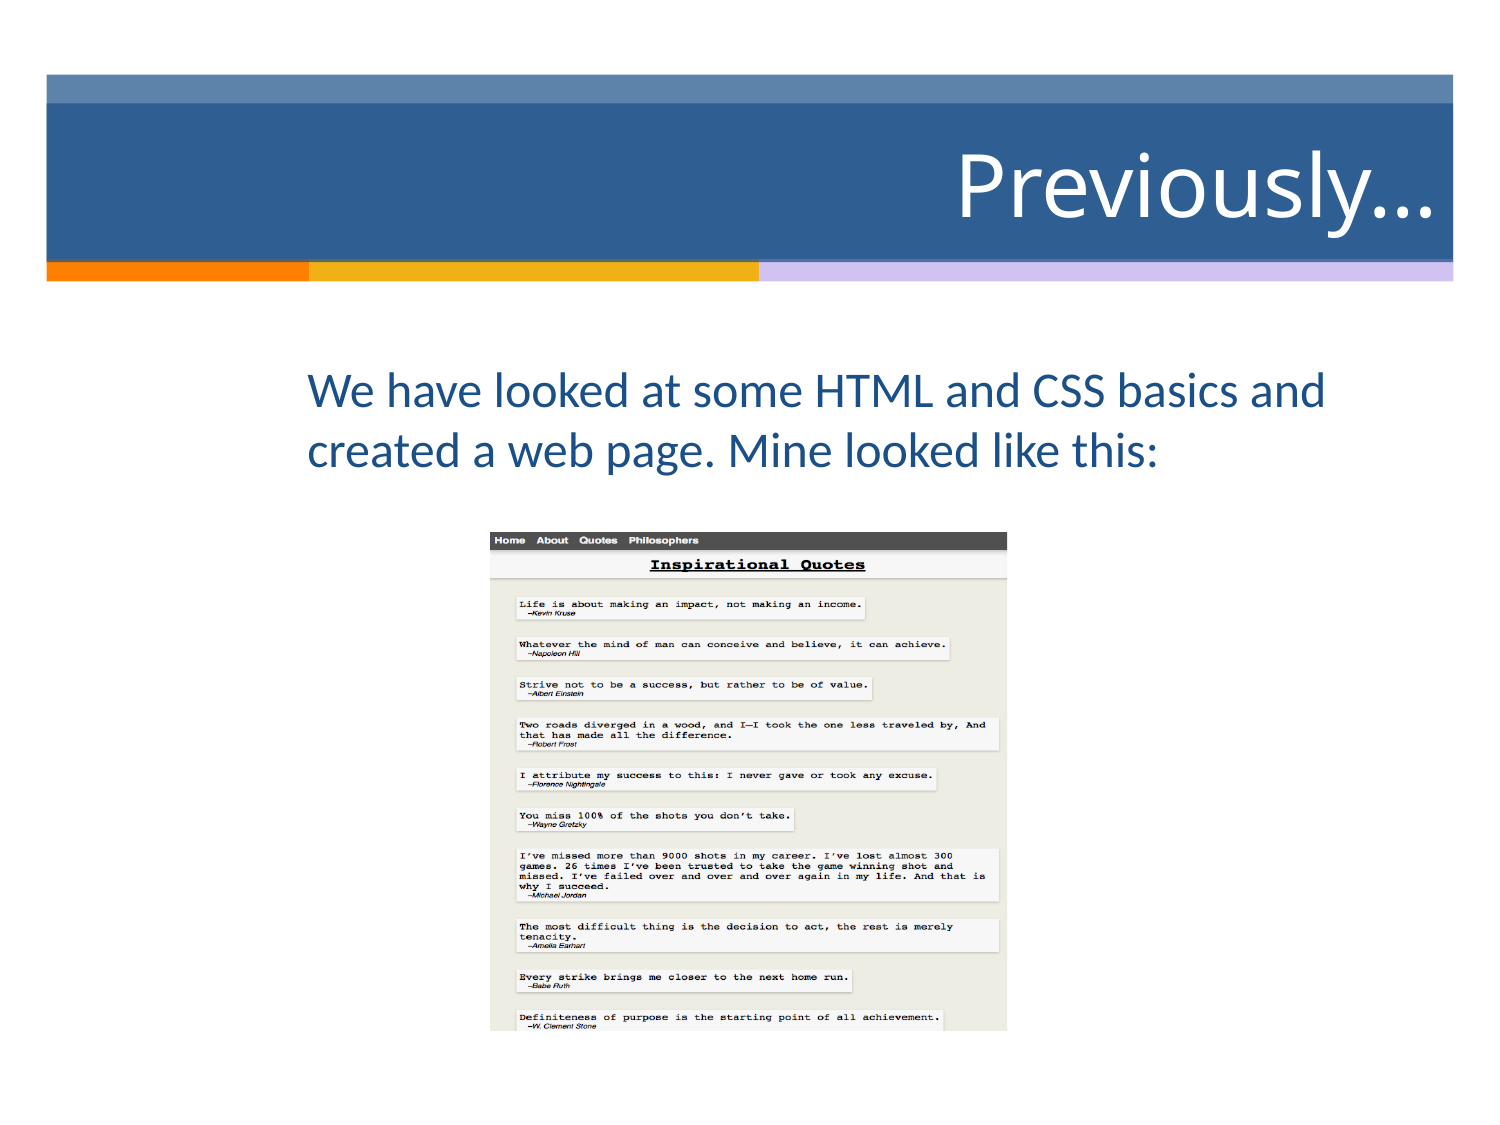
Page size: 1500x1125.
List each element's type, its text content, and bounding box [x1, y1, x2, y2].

list We have looked at some HTML and CSS basics and created a web page. Mine looked like this: [292, 350, 1454, 1005]
title Previously… [46, 103, 1454, 263]
picture [489, 532, 1008, 1032]
